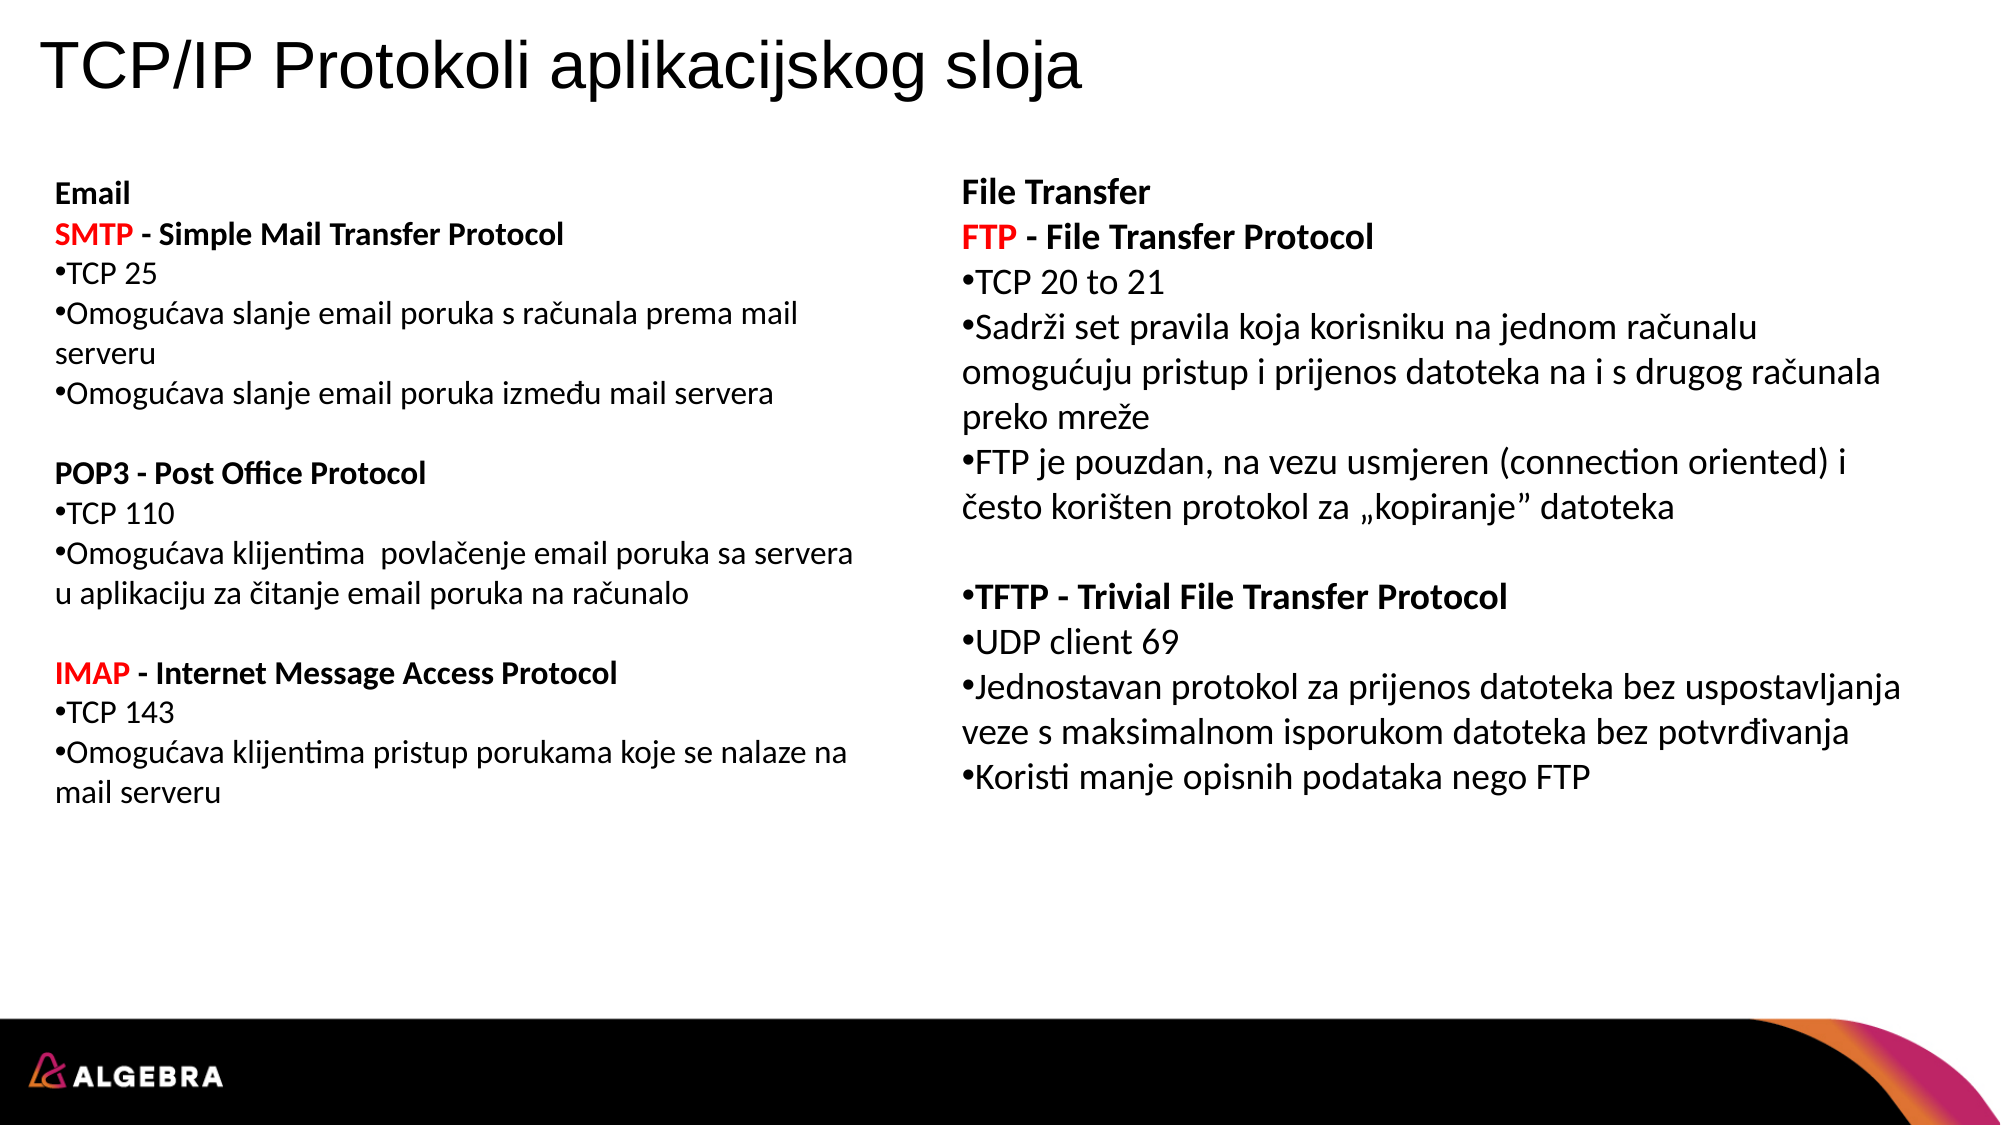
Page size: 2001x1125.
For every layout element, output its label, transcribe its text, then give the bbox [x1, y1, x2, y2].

text_box File Transfer FTP - File Transfer Protocol TCP 20 to 21 Sadrži set pravila koja korisniku na jednom računalu omogućuju pristup i prijenos datoteka na i s drugog računala preko mreže FTP je pouzdan, na vezu usmjeren (connection oriented) i često korišten protokol za „kopiranje” datoteka TFTP - Trivial File Transfer Protocol UDP client 69 Jednostavan protokol za prijenos datoteka bez uspostavljanja veze s maksimalnom isporukom datoteka bez potvrđivanja Koristi manje opisnih podataka nego FTP [947, 159, 1948, 804]
text_box Email SMTP - Simple Mail Transfer Protocol TCP 25 Omogućava slanje email poruka s računala prema mail serveru Omogućava slanje email poruka između mail servera POP3 - Post Office Protocol TCP 110 Omogućava klijentima povlačenje email poruka sa servera u aplikaciju za čitanje email poruka na računalo IMAP - Internet Message Access Protocol TCP 143 Omogućava klijentima pristup porukama koje se nalaze na mail serveru [39, 164, 887, 818]
picture [0, 0, 2001, 1125]
title TCP/IP Protokoli aplikacijskog sloja [39, 23, 1990, 200]
